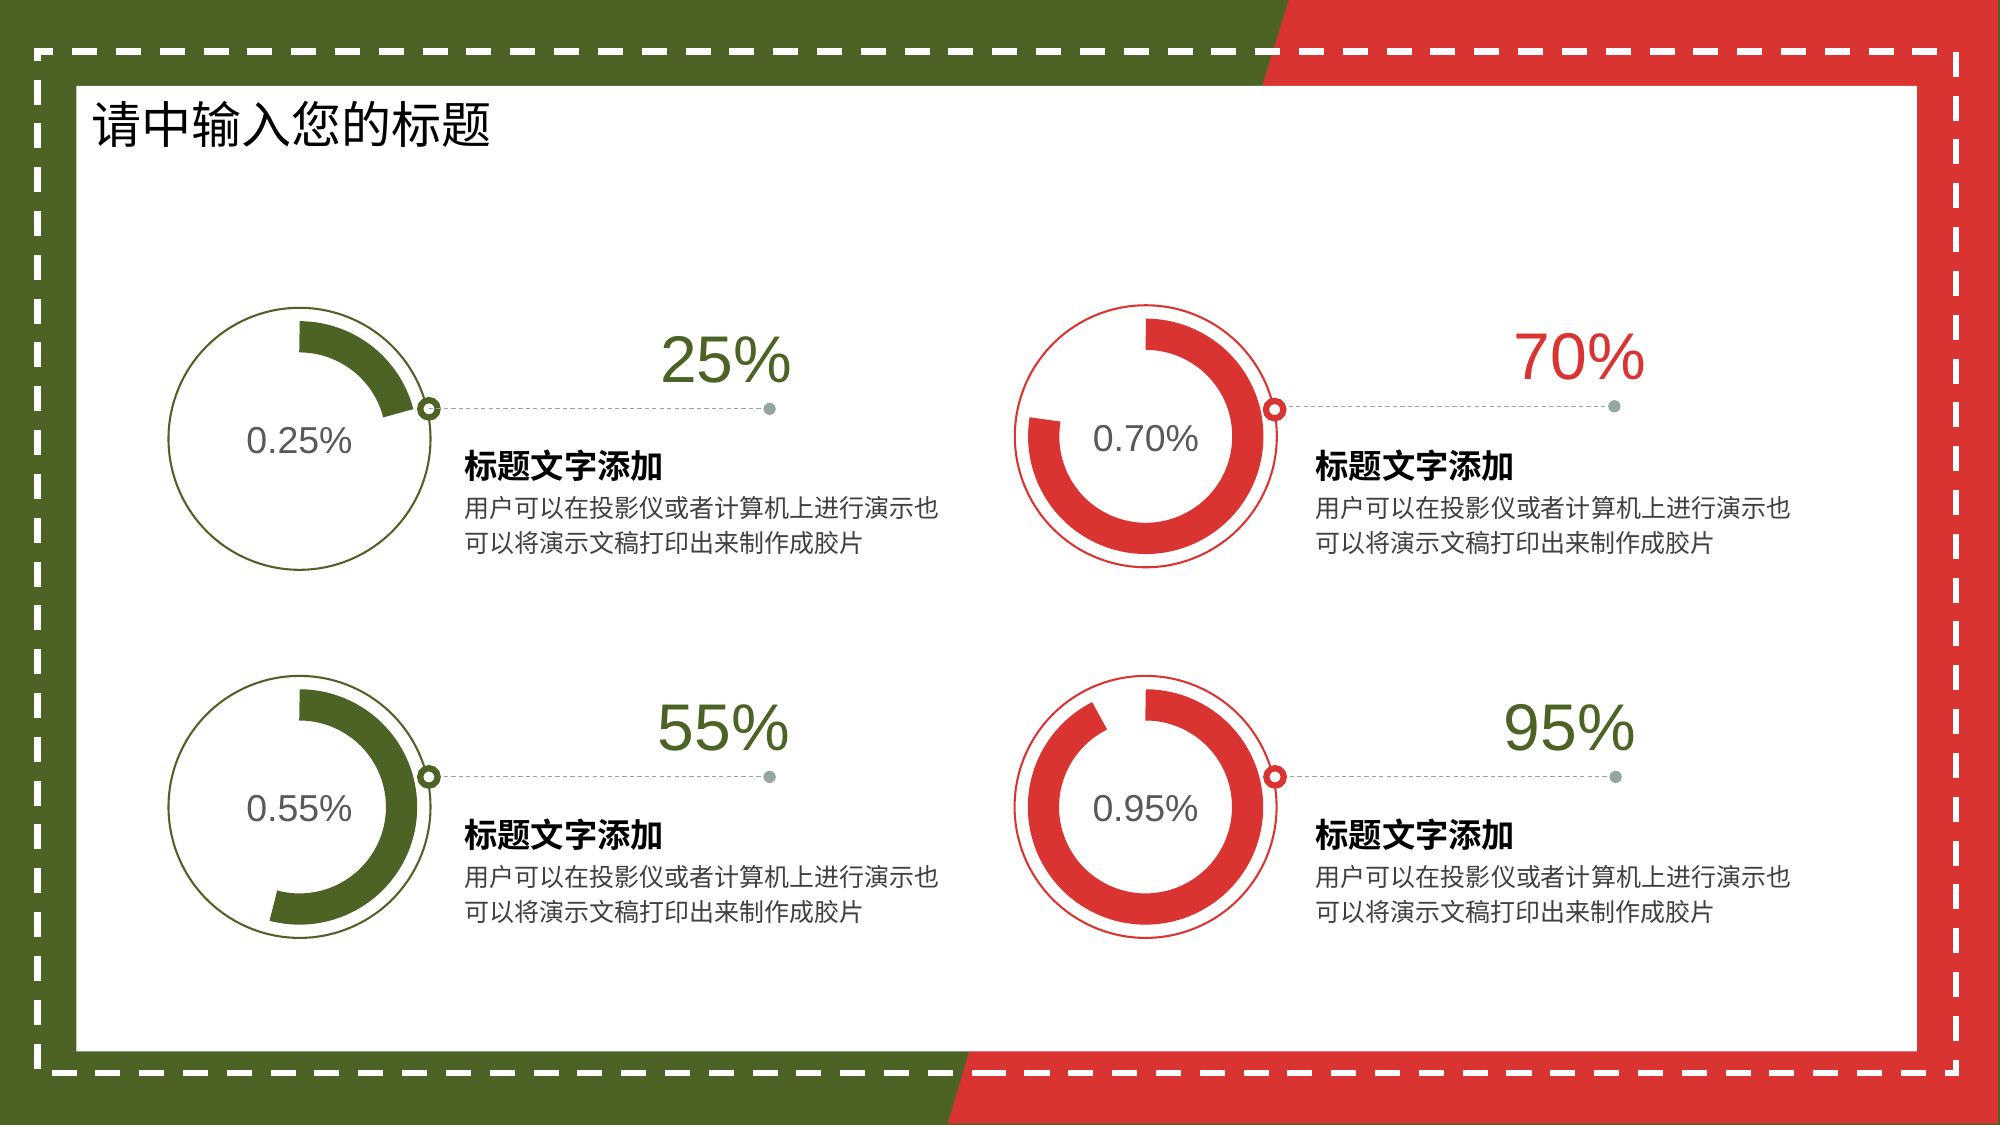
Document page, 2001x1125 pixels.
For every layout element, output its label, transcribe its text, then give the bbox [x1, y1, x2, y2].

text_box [1014, 675, 1807, 938]
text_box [168, 675, 956, 938]
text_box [168, 307, 956, 570]
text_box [1014, 305, 1807, 568]
text_box 请中输入您的标题 [76, 85, 636, 221]
picture [947, 0, 1998, 1125]
